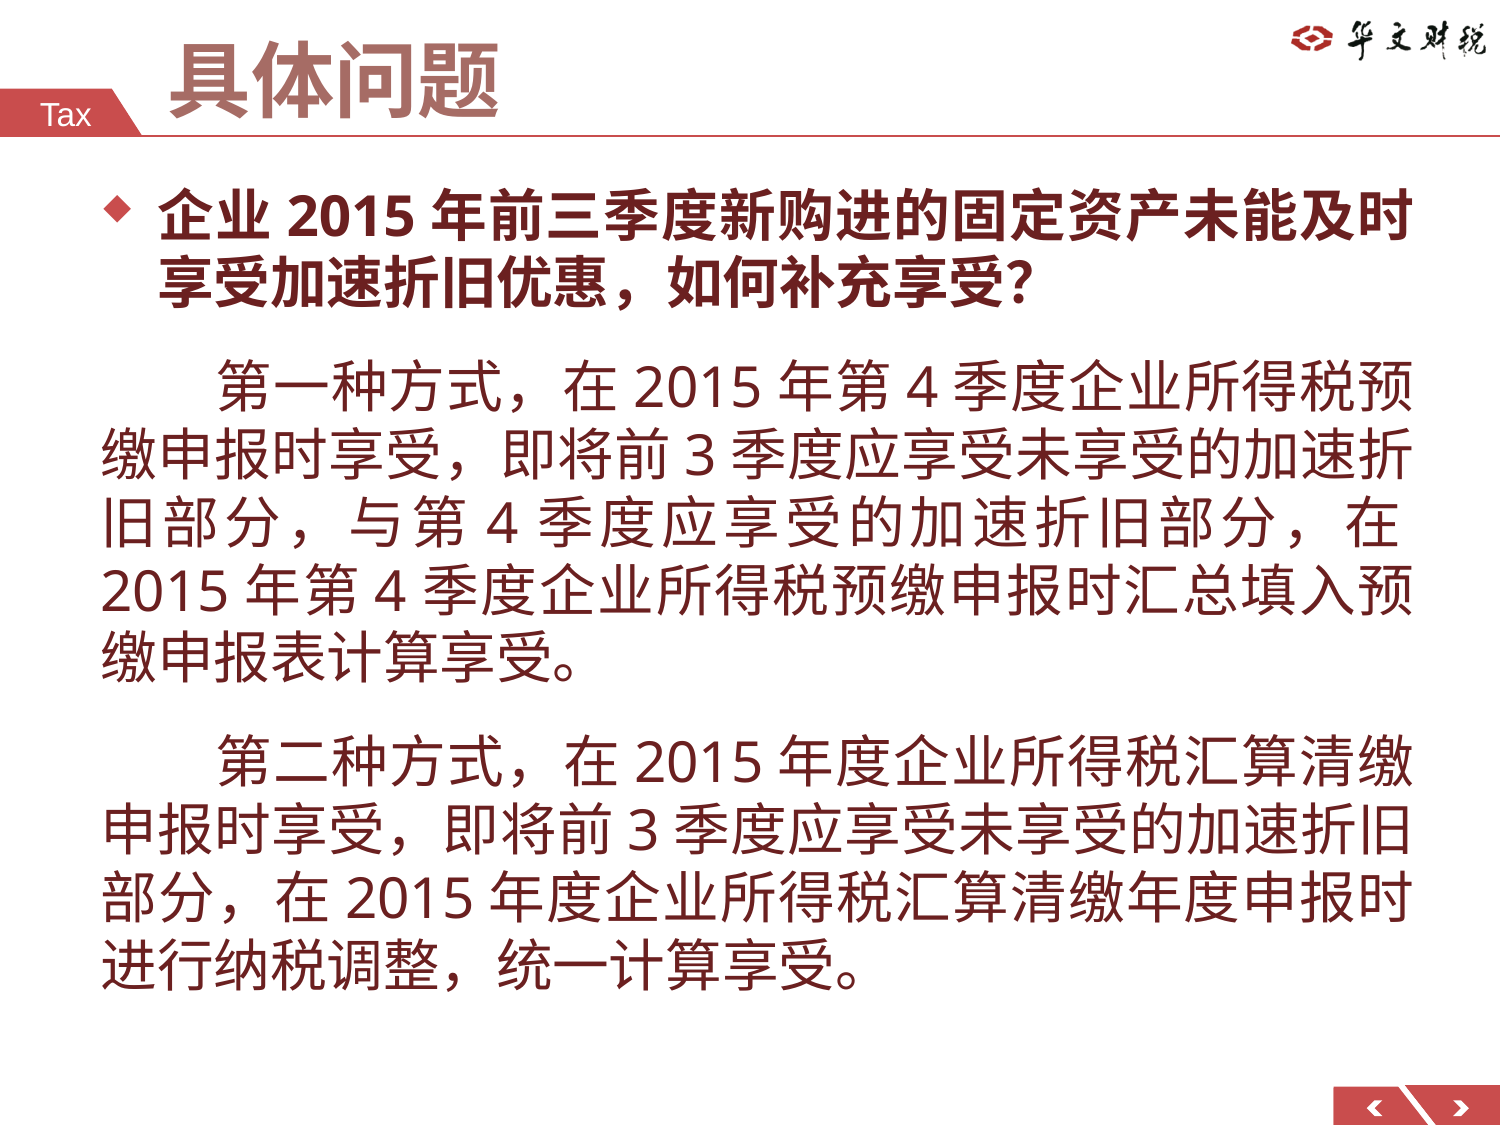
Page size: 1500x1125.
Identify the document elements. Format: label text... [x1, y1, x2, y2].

title 具体问题 [152, 31, 1292, 137]
list 企业2015年前三季度新购进的固定资产未能及时享受加速折旧优惠，如何补充享受？ 第一种方式，在2015年第4季度企业所得税预缴申报时享受，即将前3季度应享受未享受的加速折旧部分，与第4季度应享受的加速折旧部分，在2015年第4季度企业所得税预缴申报时汇总填入预缴申报表计算享受。 第二种方式，在2015年度企业所得税汇算清缴申报时享受，即将前3季度应享受未享受的加速折旧部分，在2015年度企业所得税汇算清缴年度申报时进行纳税调整，统一计算享受。 [85, 172, 1430, 1014]
picture [1291, 19, 1486, 61]
